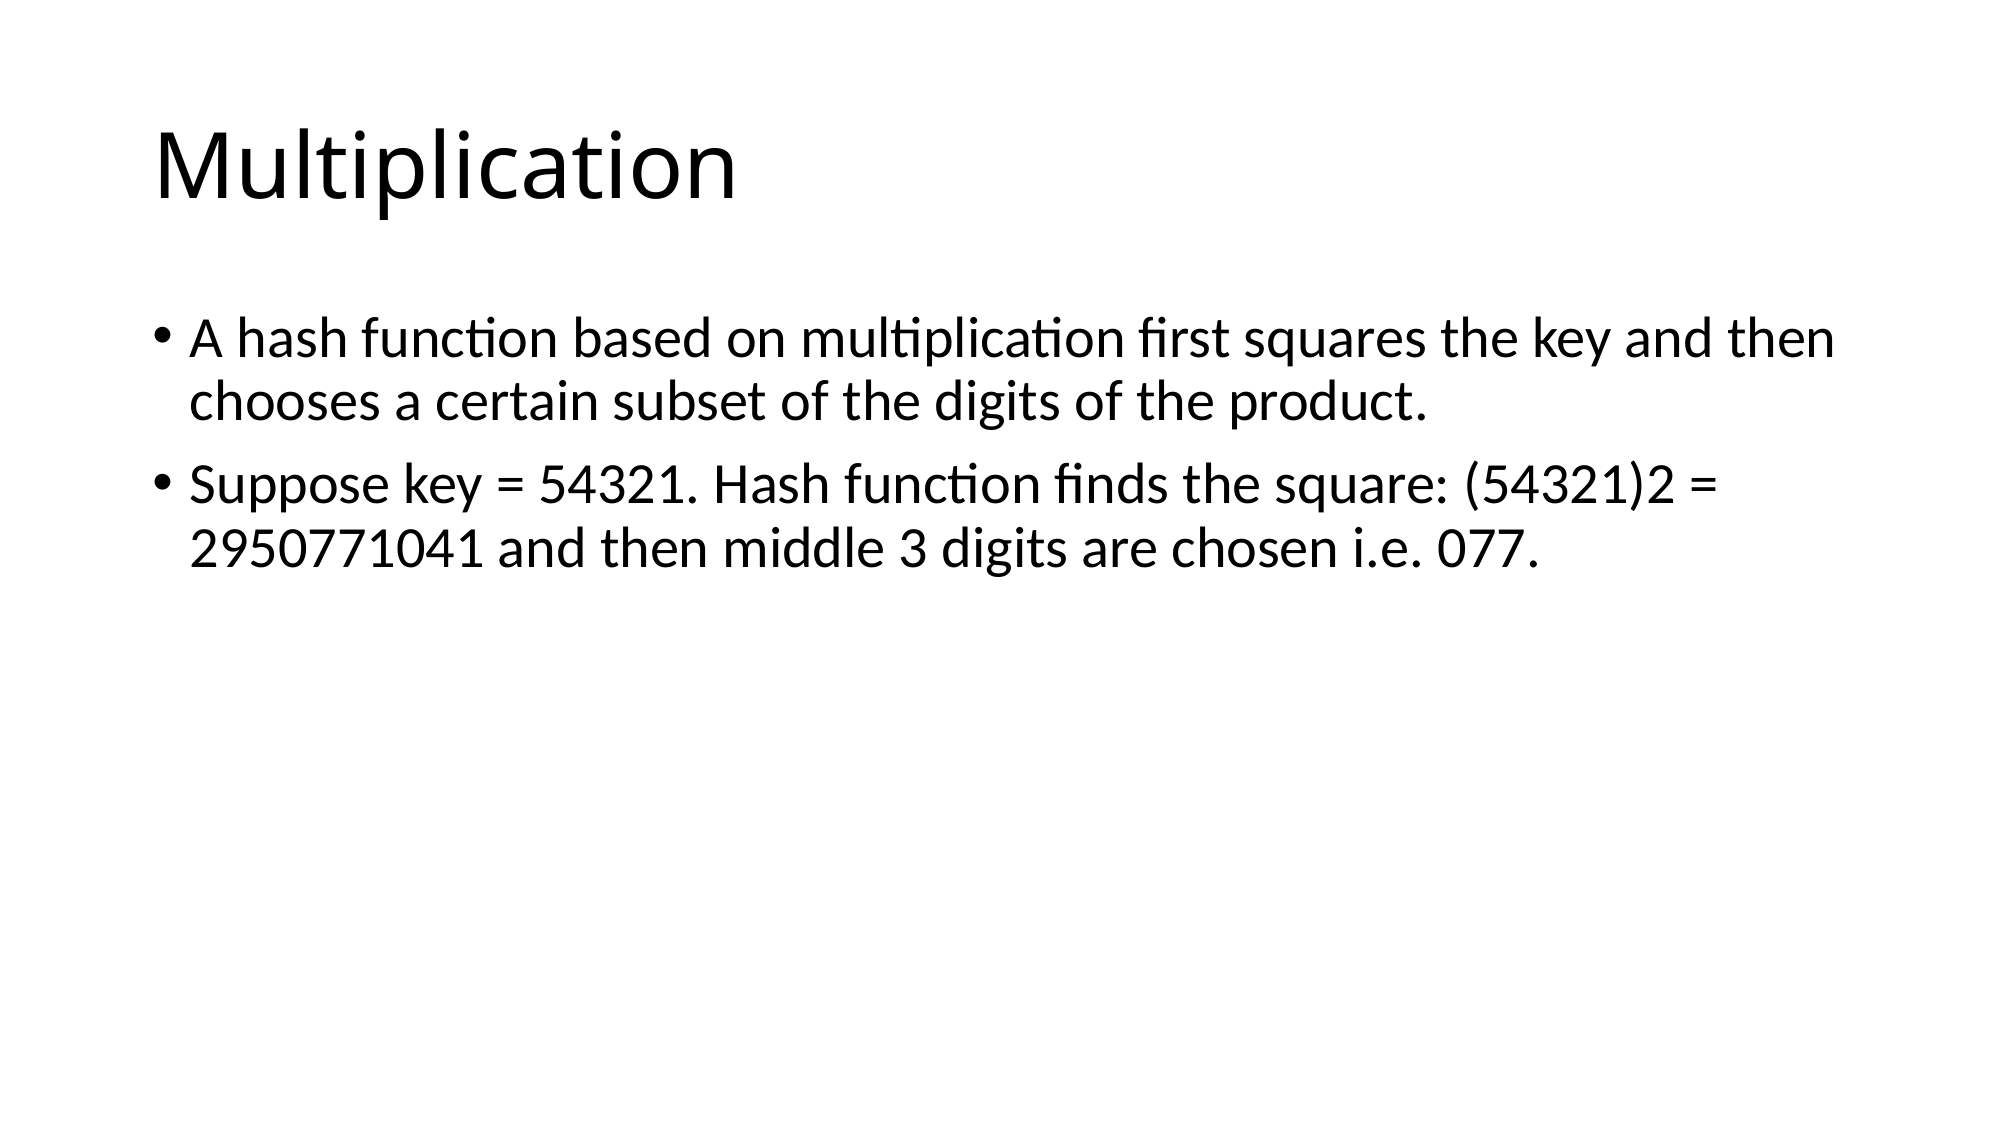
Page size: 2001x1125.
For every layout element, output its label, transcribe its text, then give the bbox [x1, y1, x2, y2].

title Multiplication [137, 59, 1863, 278]
list A hash function based on multiplication first squares the key and then chooses a certain subset of the digits of the product. Suppose key = 54321. Hash function finds the square: (54321)2 = 2950771041 and then middle 3 digits are chosen i.e. 077. [137, 299, 1863, 1014]
